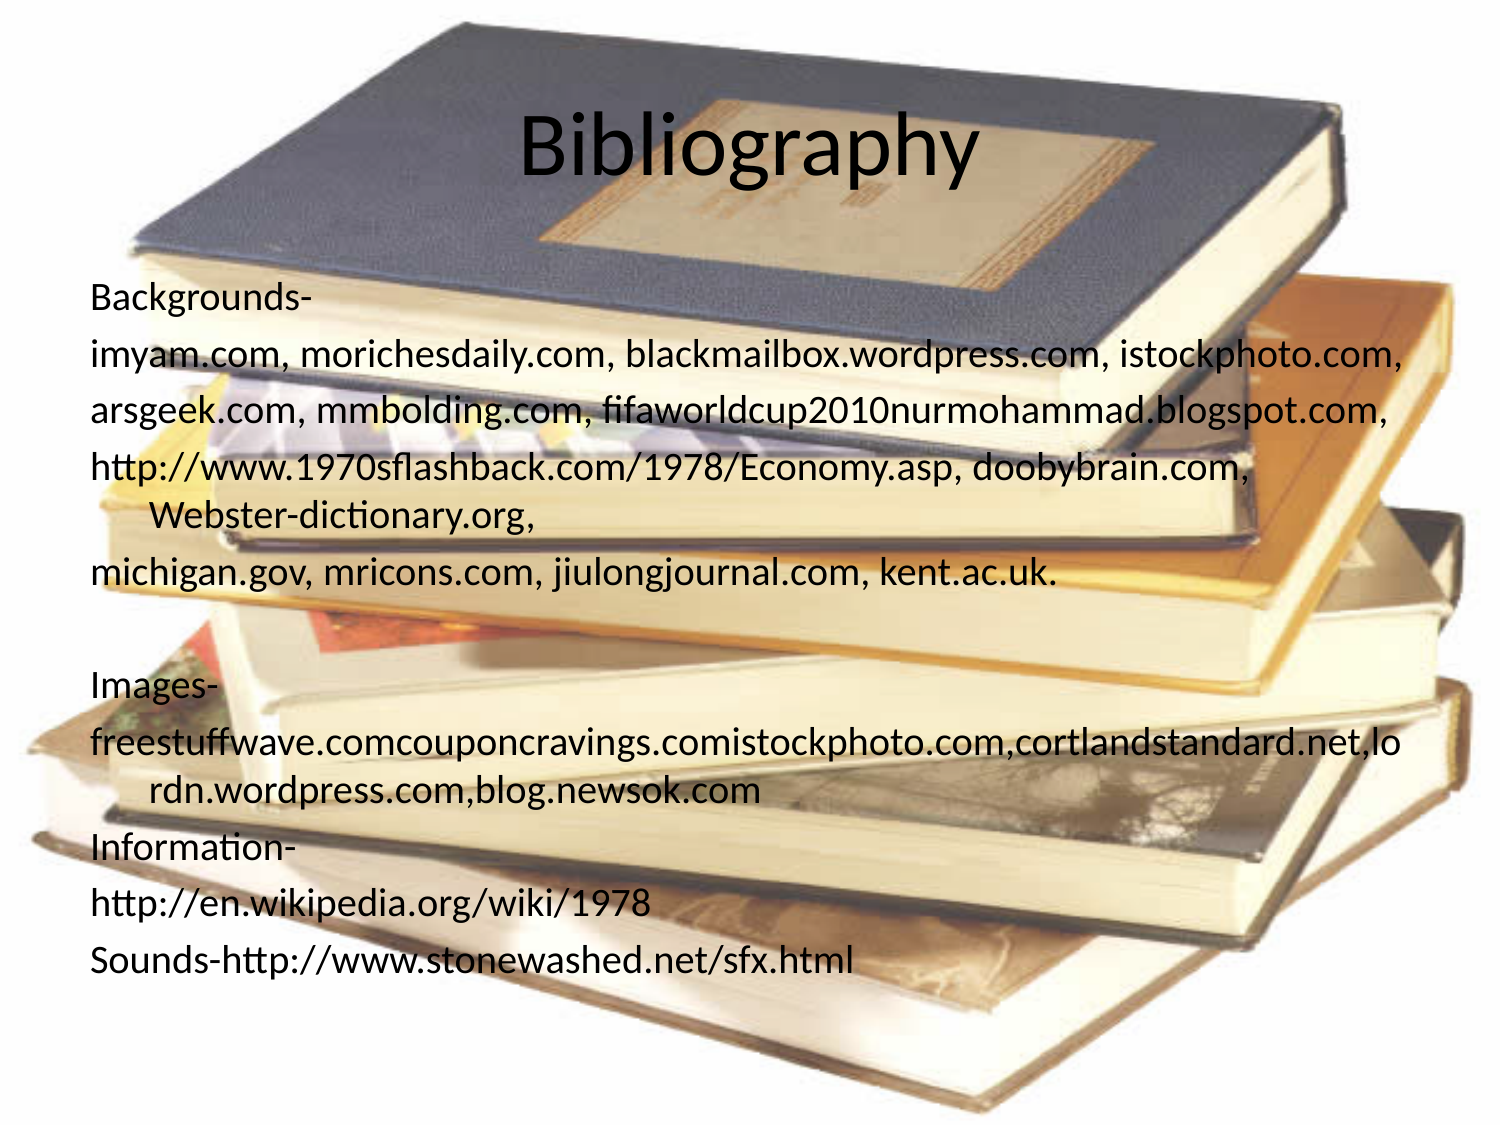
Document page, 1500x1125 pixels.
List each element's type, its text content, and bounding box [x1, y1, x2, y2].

title Bibliography [75, 45, 1425, 233]
list Backgrounds- imyam.com, morichesdaily.com, blackmailbox.wordpress.com, istockphoto.com, arsgeek.com, mmbolding.com, fifaworldcup2010nurmohammad.blogspot.com, http://www.1970sflashback.com/1978/Economy.asp, doobybrain.com, Webster-dictionary.org, michigan.gov, mricons.com, jiulongjournal.com, kent.ac.uk. Images- freestuffwave.comcouponcravings.comistockphoto.com,cortlandstandard.net,lordn.wordpress.com,blog.newsok.com Information- http://en.wikipedia.org/wiki/1978 Sounds-http://www.stonewashed.net/sfx.html [75, 262, 1425, 1005]
